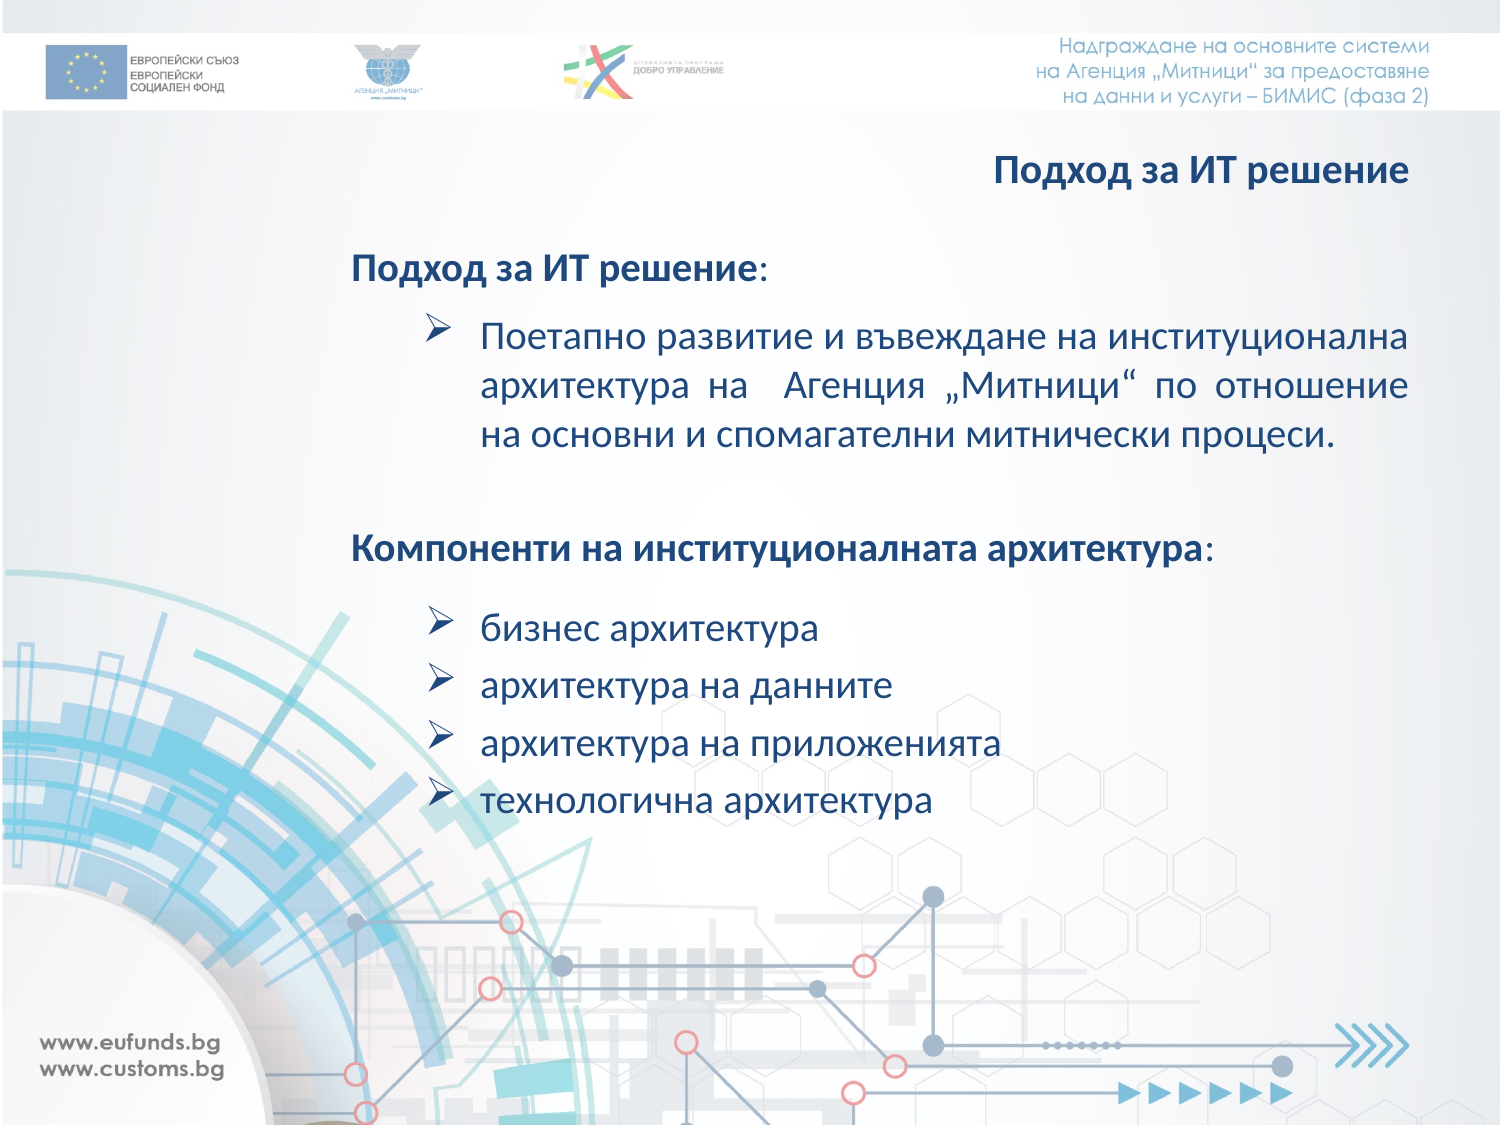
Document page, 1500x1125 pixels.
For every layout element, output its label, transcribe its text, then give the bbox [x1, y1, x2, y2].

text_box Подход за ИТ решение: Поетапно развитие и въвеждане на институционална архитектура на Агенция „Митници“ по отношение на основни и спомагателни митнически процеси. Компоненти на институционалната архитектура: бизнес архитектура архитектура на данните архитектура на приложенията технологична архитектура [336, 232, 1425, 870]
text_box Подход за ИТ решение [832, 101, 1425, 232]
